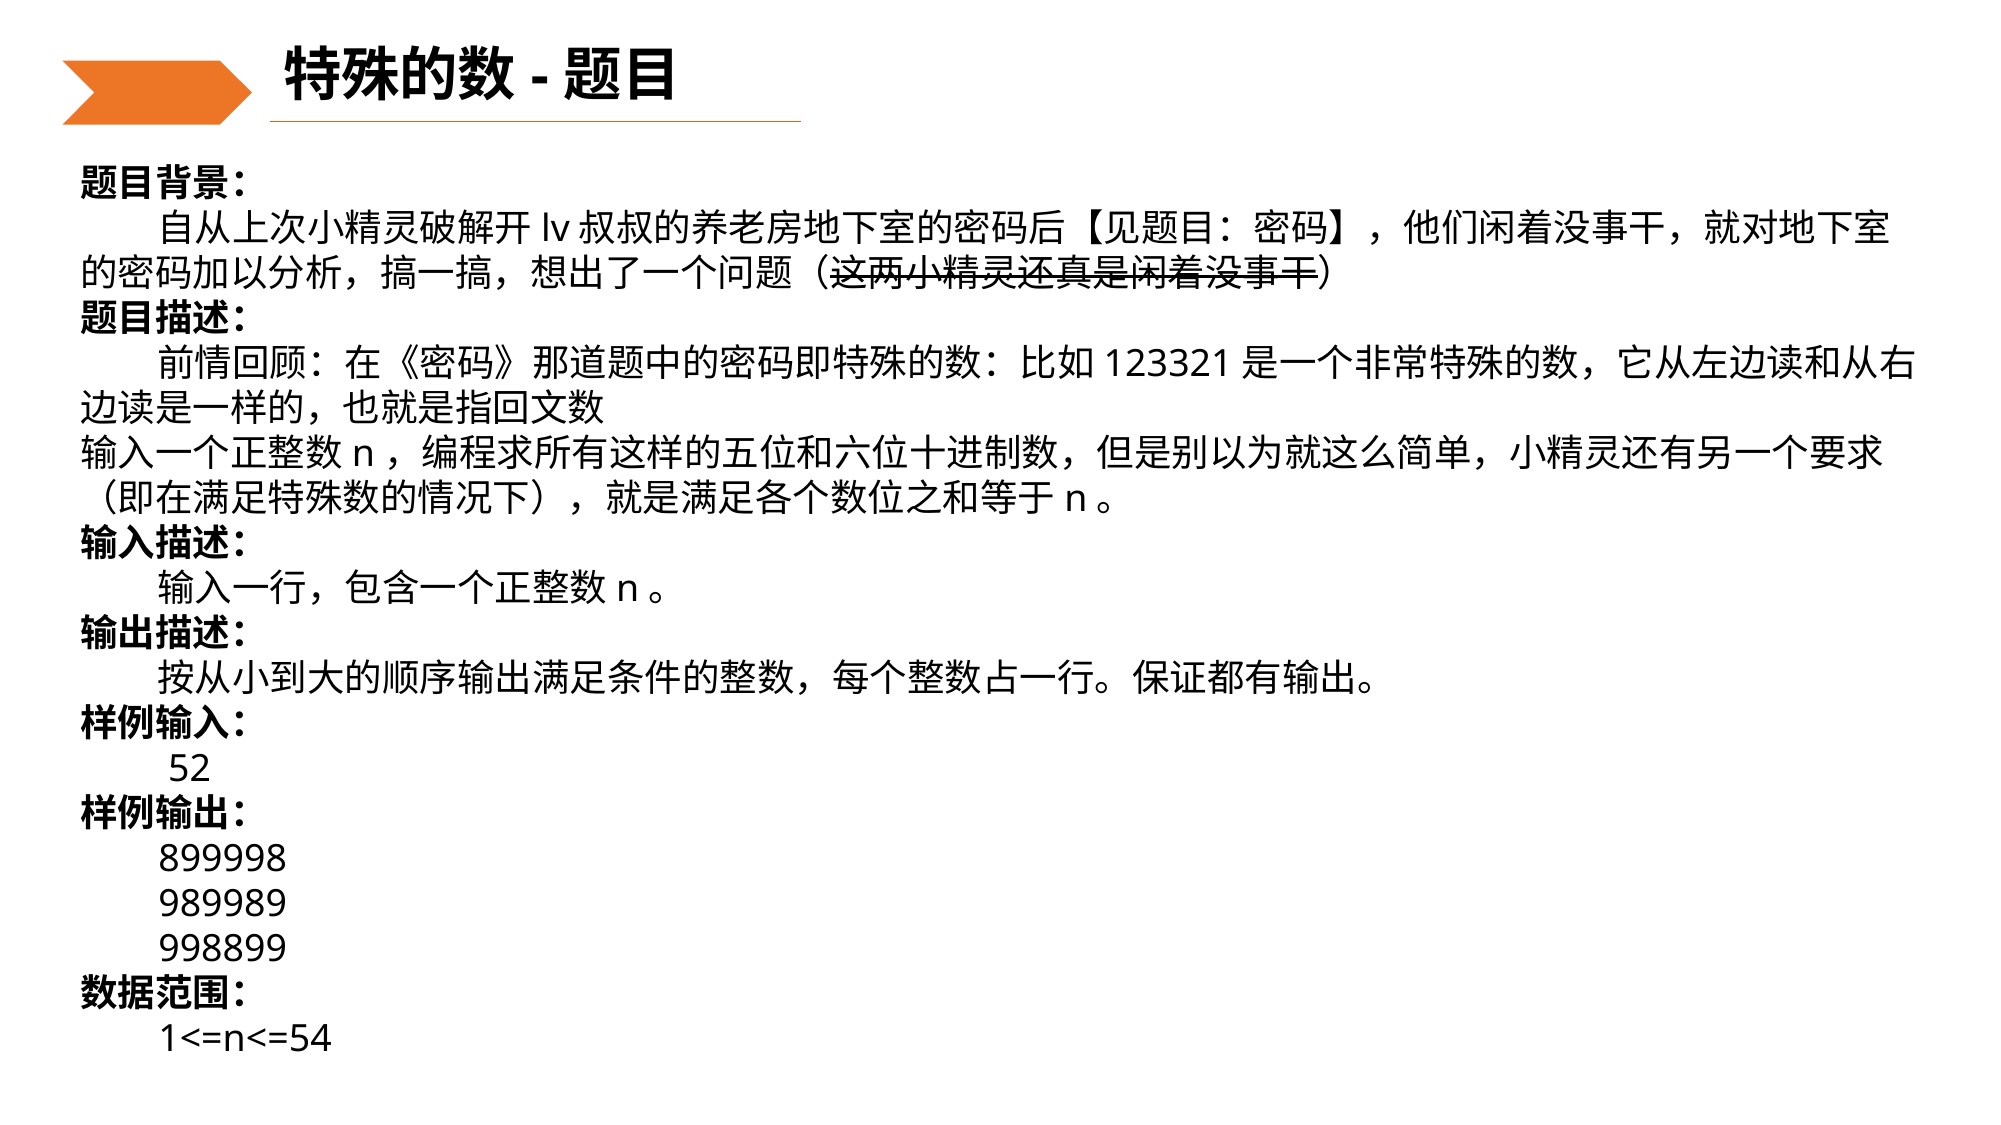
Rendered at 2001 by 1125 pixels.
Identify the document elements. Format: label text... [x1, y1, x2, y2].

text_box 题目背景： 自从上次小精灵破解开lv叔叔的养老房地下室的密码后【见题目：密码】，他们闲着没事干，就对地下室的密码加以分析，搞一搞，想出了一个问题（这两小精灵还真是闲着没事干） 题目描述： 前情回顾：在《密码》那道题中的密码即特殊的数：比如123321是一个非常特殊的数，它从左边读和从右边读是一样的，也就是指回文数 输入一个正整数n，编程求所有这样的五位和六位十进制数，但是别以为就这么简单，小精灵还有另一个要求（即在满足特殊数的情况下），就是满足各个数位之和等于n。 输入描述： 输入一行，包含一个正整数n。 输出描述： 按从小到大的顺序输出满足条件的整数，每个整数占一行。保证都有输出。 样例输入： 52 样例输出： 899998 989989 998899 数据范围： 1<=n<=54 [65, 151, 1944, 1125]
text_box 特殊的数-题目 [268, 29, 696, 115]
